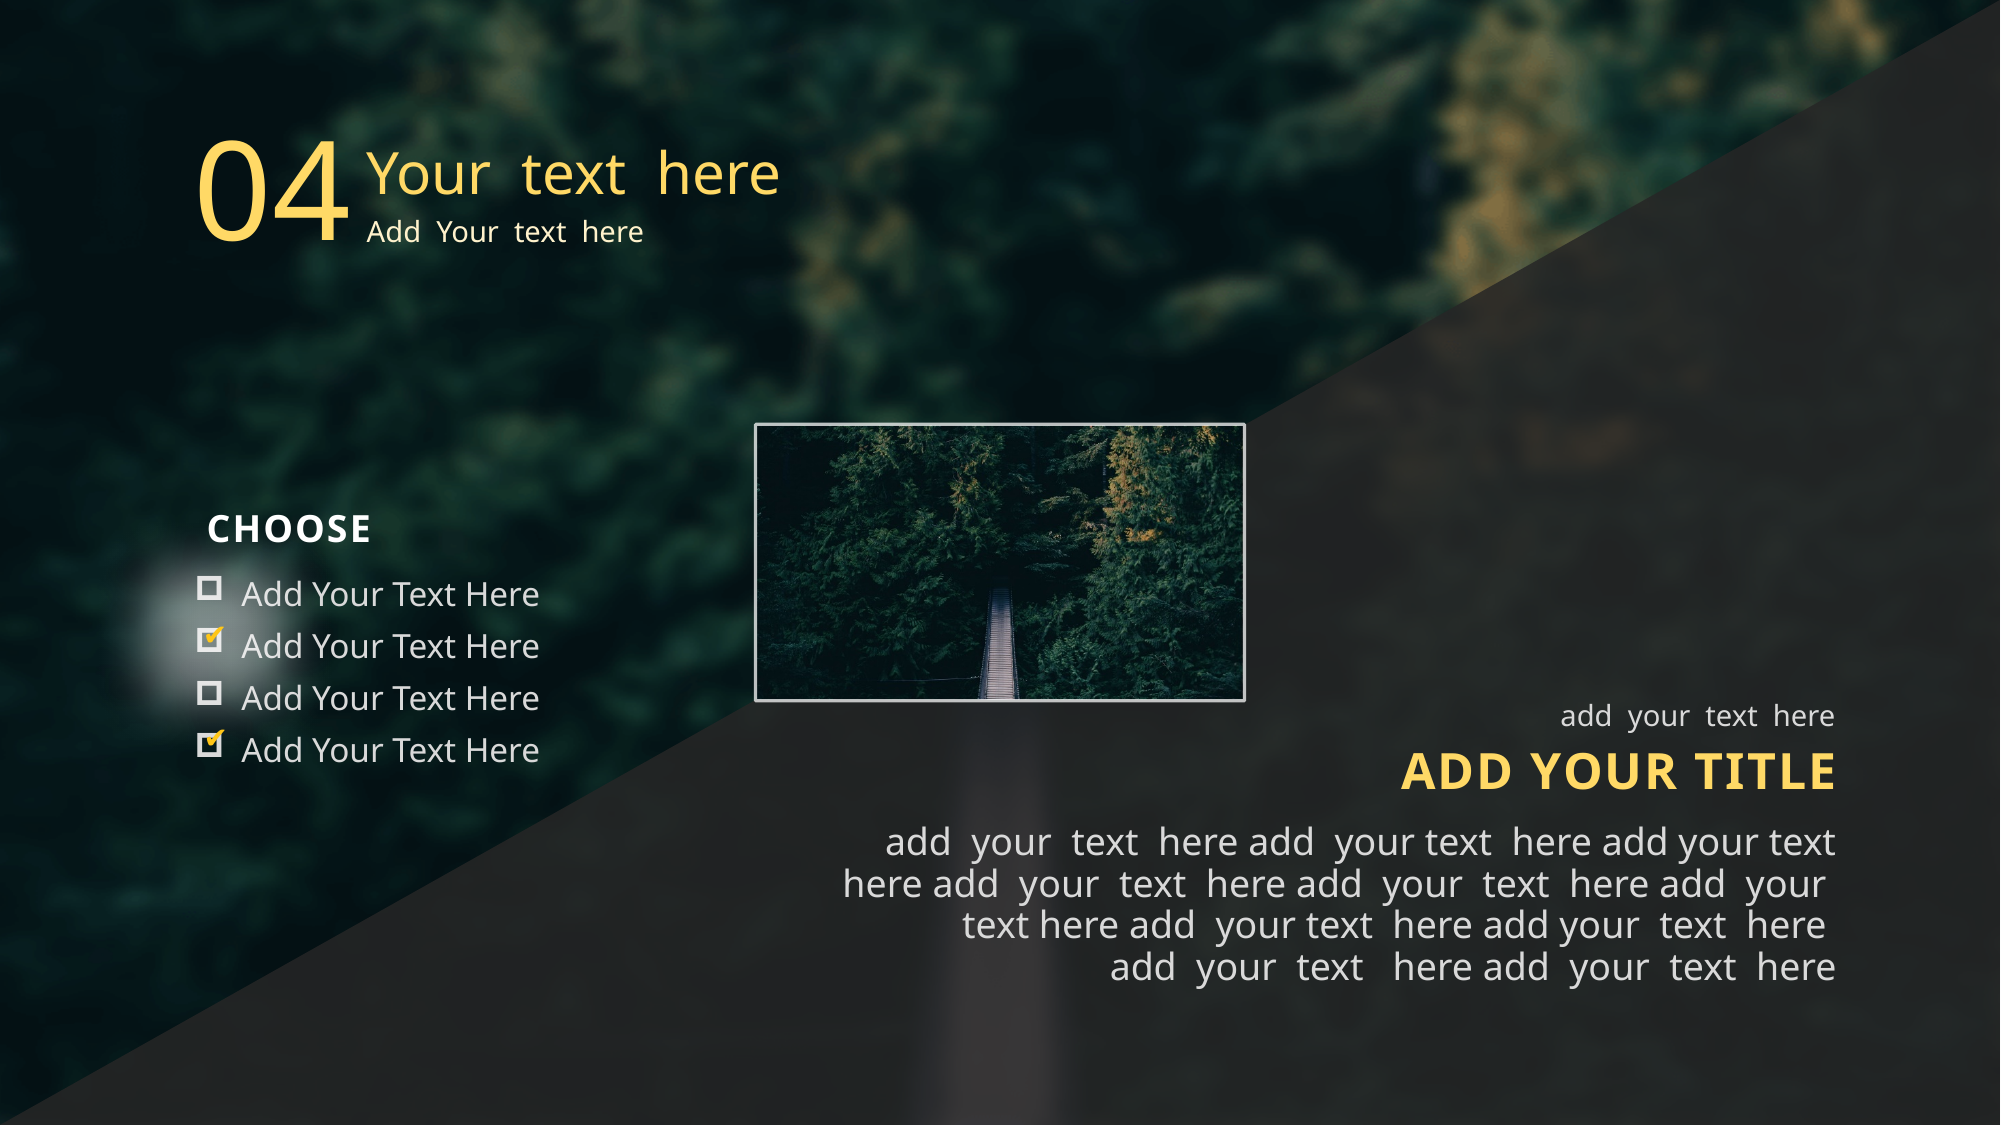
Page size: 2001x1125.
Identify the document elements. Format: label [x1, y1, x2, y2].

picture [0, 0, 2001, 1125]
text_box [179, 95, 819, 278]
